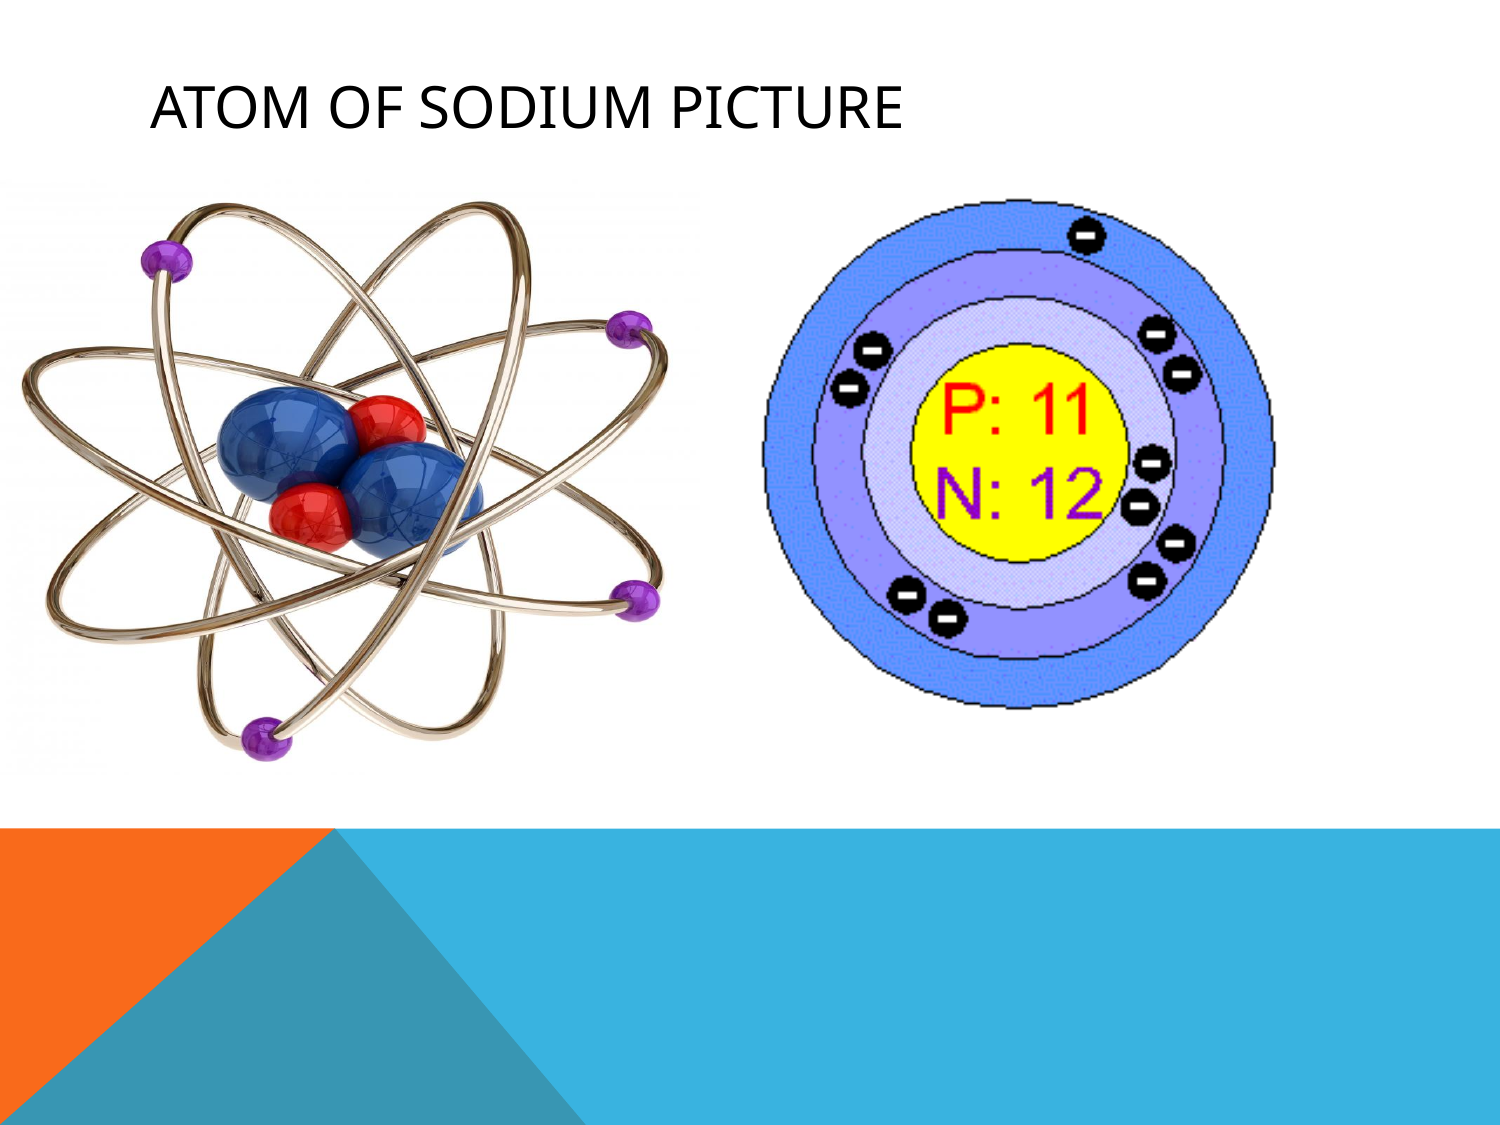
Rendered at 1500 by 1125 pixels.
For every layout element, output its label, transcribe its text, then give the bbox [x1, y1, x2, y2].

title Atom of sodium picture [135, 60, 1369, 150]
picture [0, 174, 701, 776]
picture [737, 174, 1302, 737]
